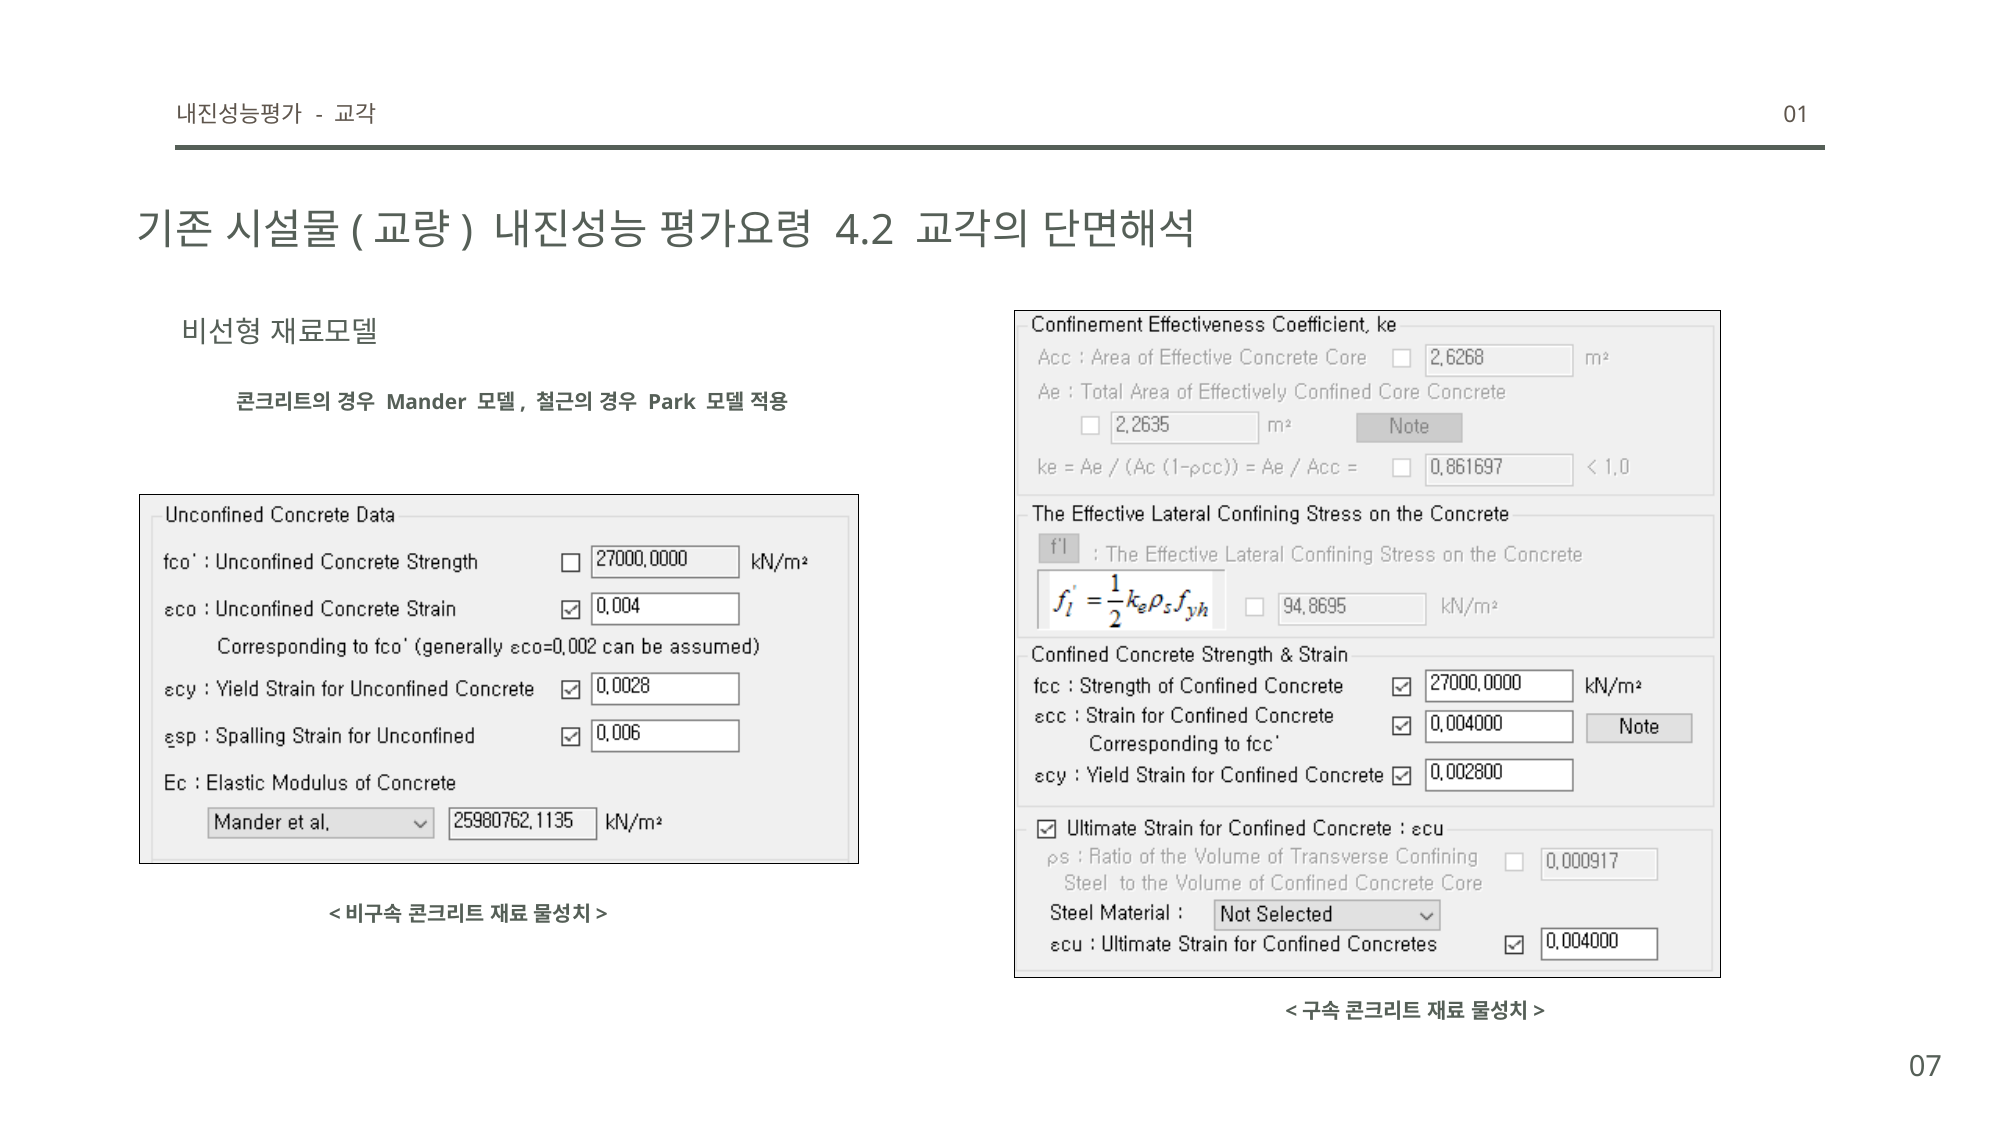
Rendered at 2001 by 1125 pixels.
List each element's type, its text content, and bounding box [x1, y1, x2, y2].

picture [139, 494, 859, 864]
picture [1014, 310, 1721, 978]
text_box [167, 91, 1825, 135]
text_box 비선형 재료모델 [167, 288, 413, 357]
text_box 기존 시설물(교량) 내진성능 평가요령 4.2 교각의 단면해석 [122, 195, 1224, 260]
text_box 콘크리트의 경우 Mander 모델, 철근의 경우 Park 모델 적용 [221, 369, 977, 422]
text_box <구속 콘크리트 재료 물성치> [1254, 978, 1577, 1030]
text_box 07 [1893, 1039, 1957, 1090]
text_box <비구속 콘크리트 재료 물성치> [289, 880, 647, 933]
